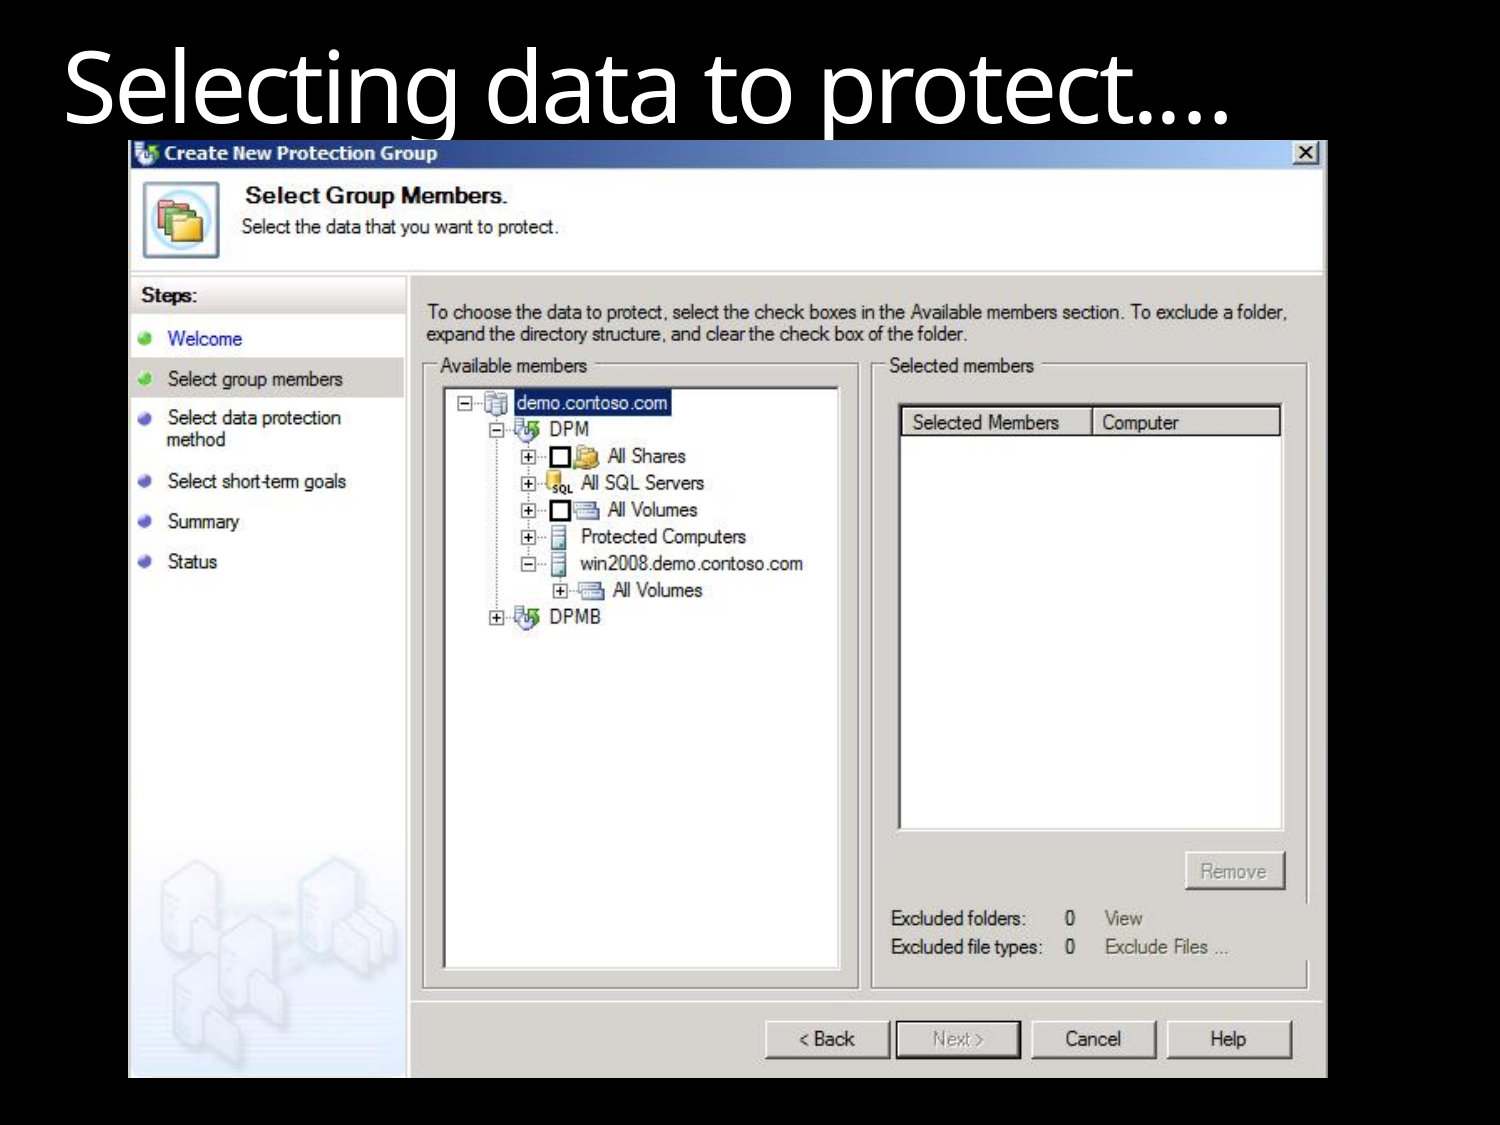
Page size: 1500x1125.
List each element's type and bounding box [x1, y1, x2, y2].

title [62, 37, 1438, 147]
picture [127, 140, 1328, 1078]
